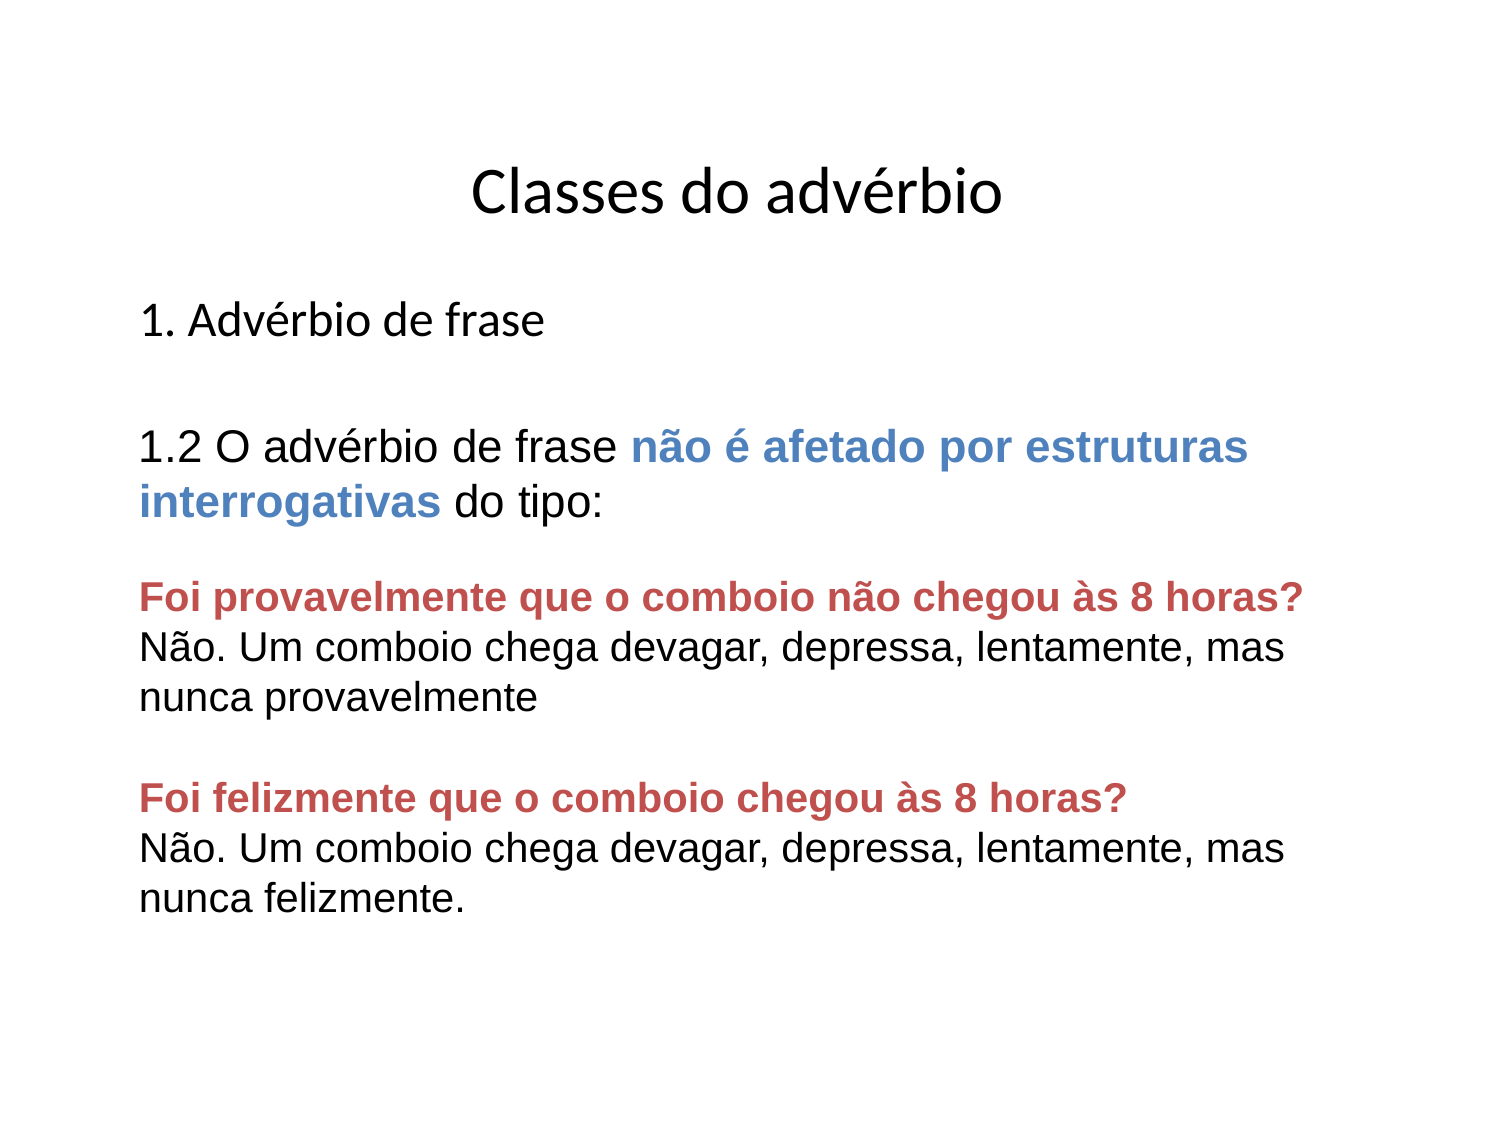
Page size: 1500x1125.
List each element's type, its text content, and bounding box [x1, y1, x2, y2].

text_box Foi provavelmente que o comboio não chegou às 8 horas? Não. Um comboio chega devagar, depressa, lentamente, mas nunca provavelmente [123, 562, 1412, 728]
text_box 1. Advérbio de frase [123, 278, 809, 354]
text_box 1.2 O advérbio de frase não é afetado por estruturas interrogativas do tipo: [123, 409, 1412, 534]
text_box Classes do advérbio [395, 139, 1081, 234]
text_box Foi felizmente que o comboio chegou às 8 horas? Não. Um comboio chega devagar, depressa, lentamente, mas nunca felizmente. [123, 763, 1412, 929]
